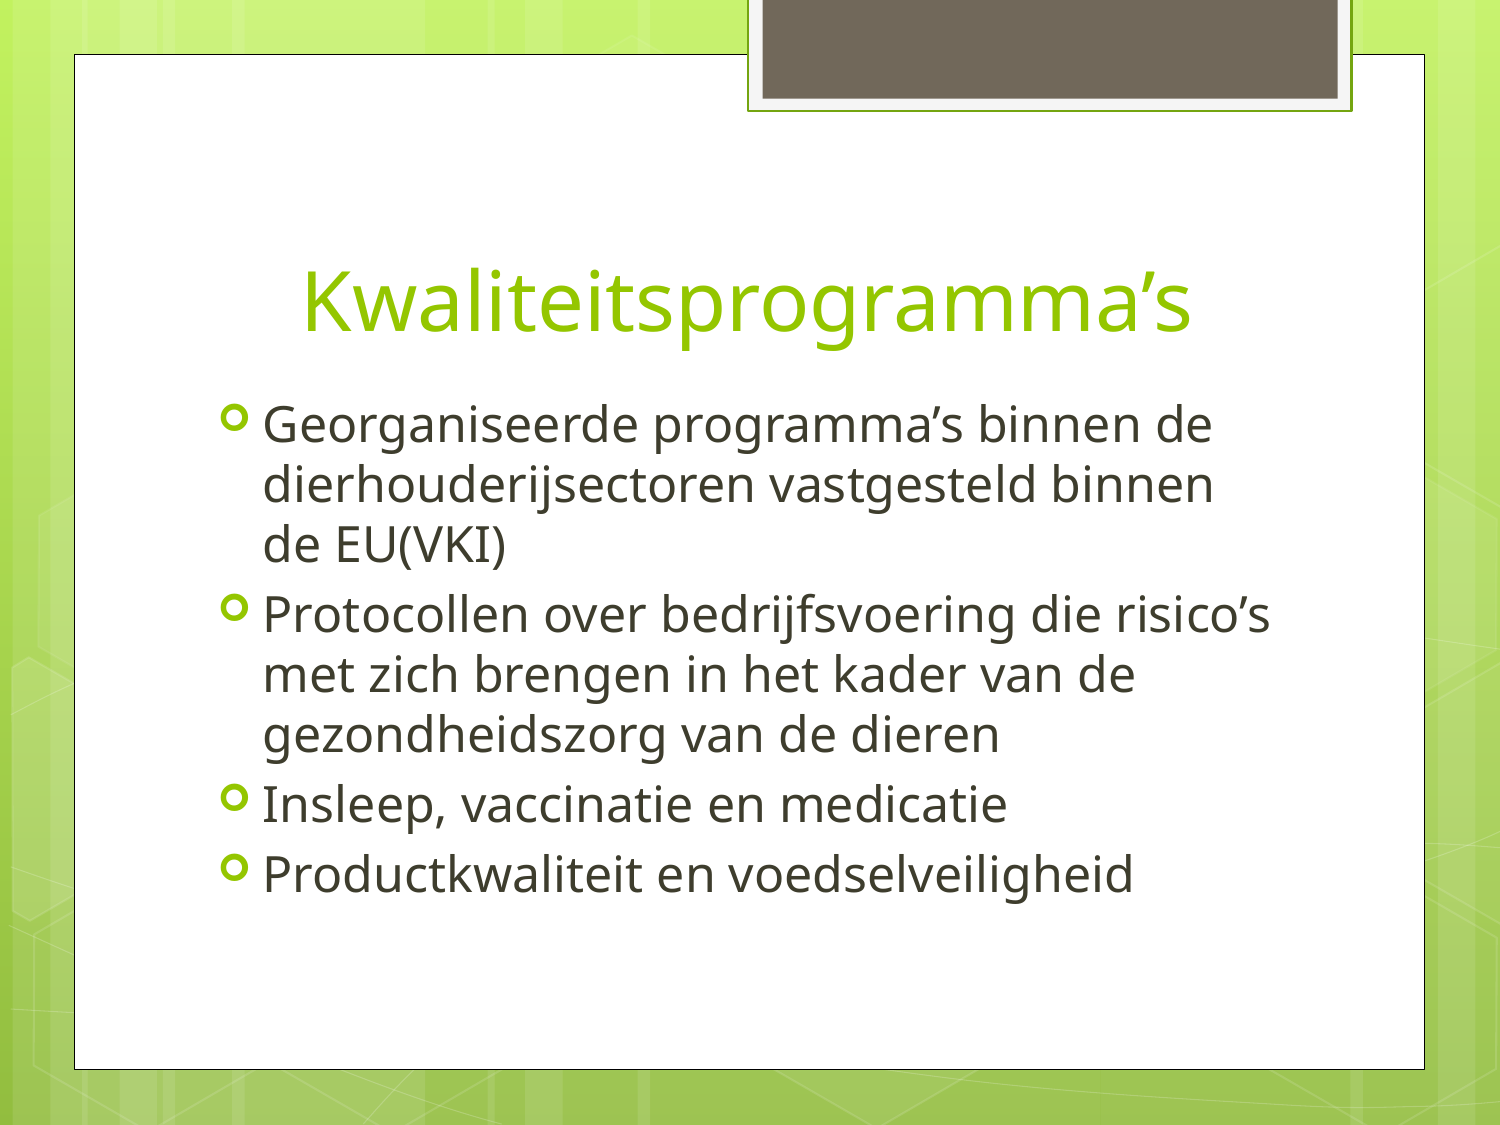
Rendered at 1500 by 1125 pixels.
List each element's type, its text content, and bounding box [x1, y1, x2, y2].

list Georganiseerde programma’s binnen de dierhouderijsectoren vastgesteld binnen de EU(VKI) Protocollen over bedrijfsvoering die risico’s met zich brengen in het kader van de gezondheidszorg van de dieren Insleep, vaccinatie en medicatie Productkwaliteit en voedselveiligheid [191, 385, 1304, 961]
title Kwaliteitsprogramma’s [171, 168, 1324, 357]
